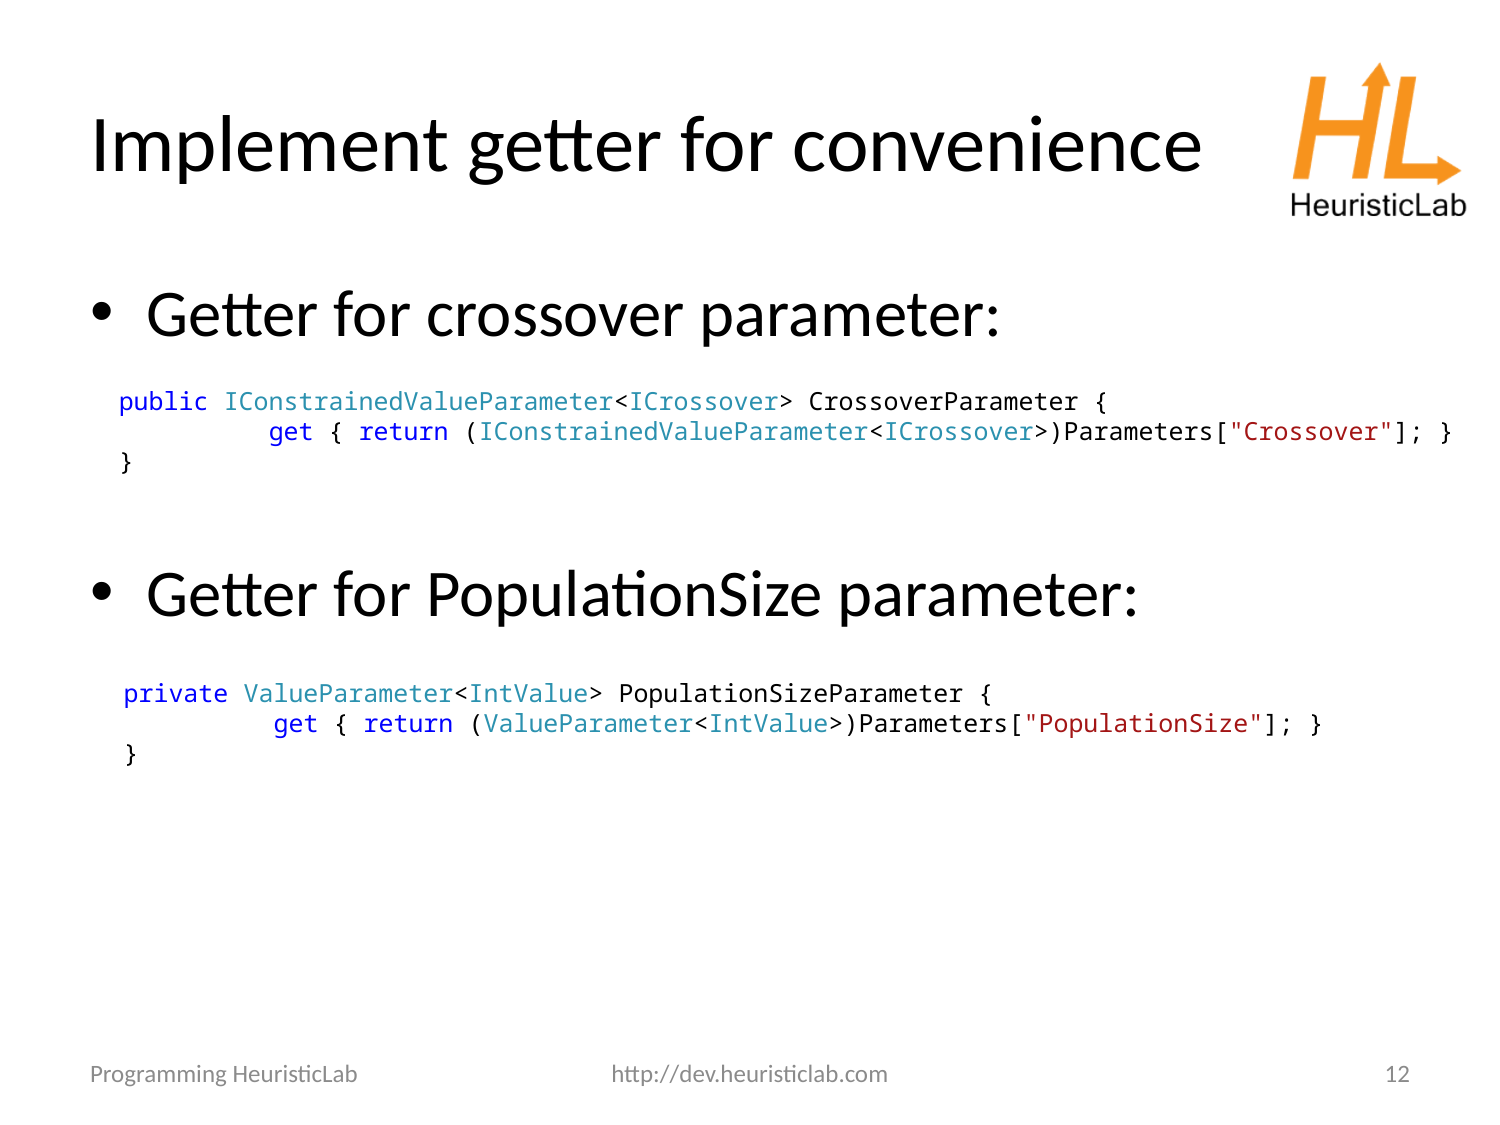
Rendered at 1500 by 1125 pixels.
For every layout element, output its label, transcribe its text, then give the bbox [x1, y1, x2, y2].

title Implement getter for convenience [75, 45, 1282, 233]
picture [1281, 27, 1474, 244]
footer http://dev.heuristiclab.com [512, 1042, 988, 1103]
text_box private ValueParameter<IntValue> PopulationSizeParameter { get { return (ValueParameter<IntValue>)Parameters["PopulationSize"]; } } [108, 670, 1414, 776]
slide_number Programming HeuristicLab [75, 1042, 425, 1103]
text_box public IConstrainedValueParameter<ICrossover> CrossoverParameter { get { return (IConstrainedValueParameter<ICrossover>)Parameters["Crossover"]; } } [103, 377, 1500, 483]
slide_number 12 [1074, 1042, 1425, 1103]
list Getter for crossover parameter: Getter for PopulationSize parameter: [75, 262, 1425, 1005]
